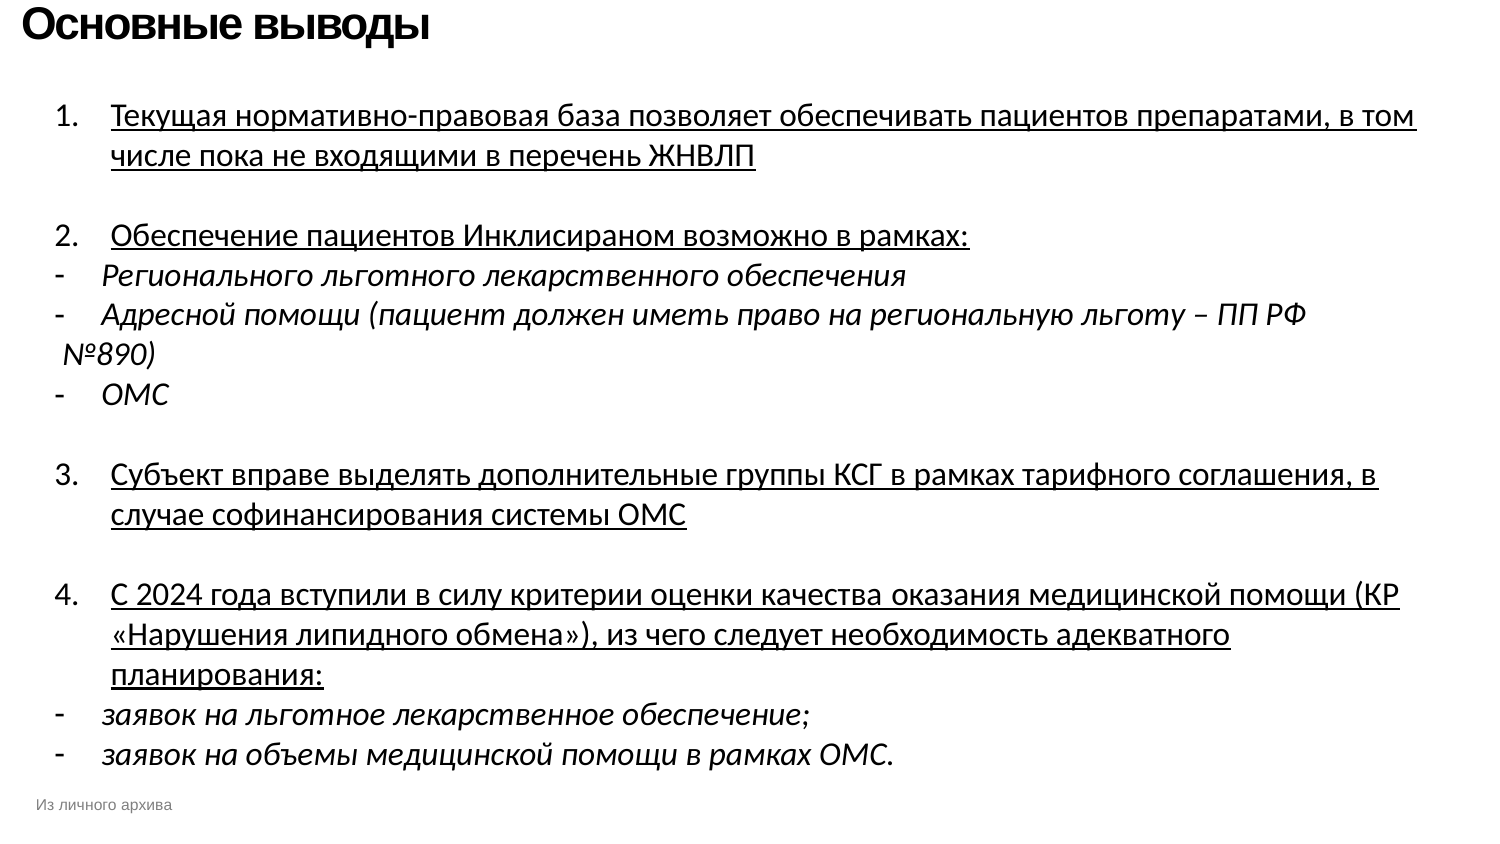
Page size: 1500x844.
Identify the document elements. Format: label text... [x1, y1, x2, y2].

title Основные выводы [21, 0, 1321, 100]
text_box Из личного архива [21, 787, 1471, 821]
text_box Текущая нормативно-правовая база позволяет обеспечивать пациентов препаратами, в том числе пока не входящими в перечень ЖНВЛП Обеспечение пациентов Инклисираном возможно в рамках: Регионального льготного лекарственного обеспечения Адресной помощи (пациент должен иметь право на региональную льготу – ПП РФ №890) ОМС Субъект вправе выделять дополнительные группы КСГ в рамках тарифного соглашения, в случае софинансирования системы ОМС С 2024 года вступили в силу критерии оценки качества оказания медицинской помощи (КР «Нарушения липидного обмена»), из чего следует необходимость адекватного планирования: заявок на льготное лекарственное обеспечение; заявок на объемы медицинской помощи в рамках ОМС. [39, 85, 1461, 779]
